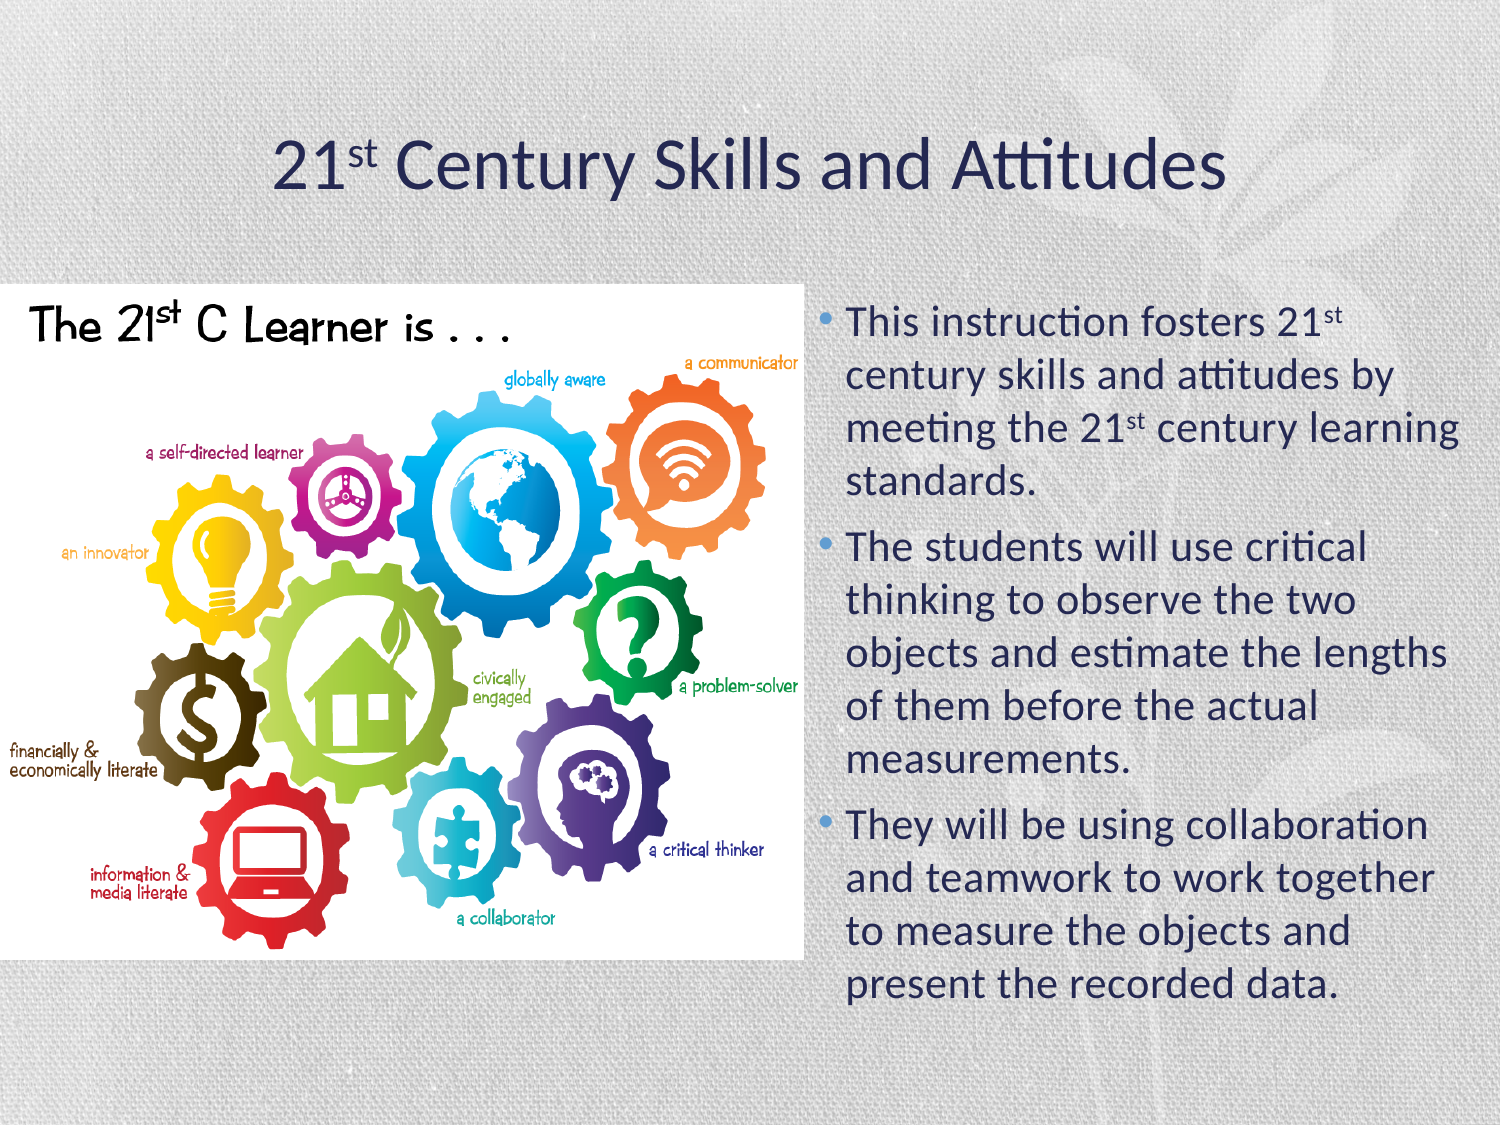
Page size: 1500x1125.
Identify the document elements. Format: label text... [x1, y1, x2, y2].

title 21st Century Skills and Attitudes [45, 37, 1455, 213]
list This instruction fosters 21st century skills and attitudes by meeting the 21st century learning standards. The students will use critical thinking to observe the two objects and estimate the lengths of them before the actual measurements. They will be using collaboration and teamwork to work together to measure the objects and present the recorded data. [803, 284, 1500, 1020]
picture [0, 283, 804, 960]
